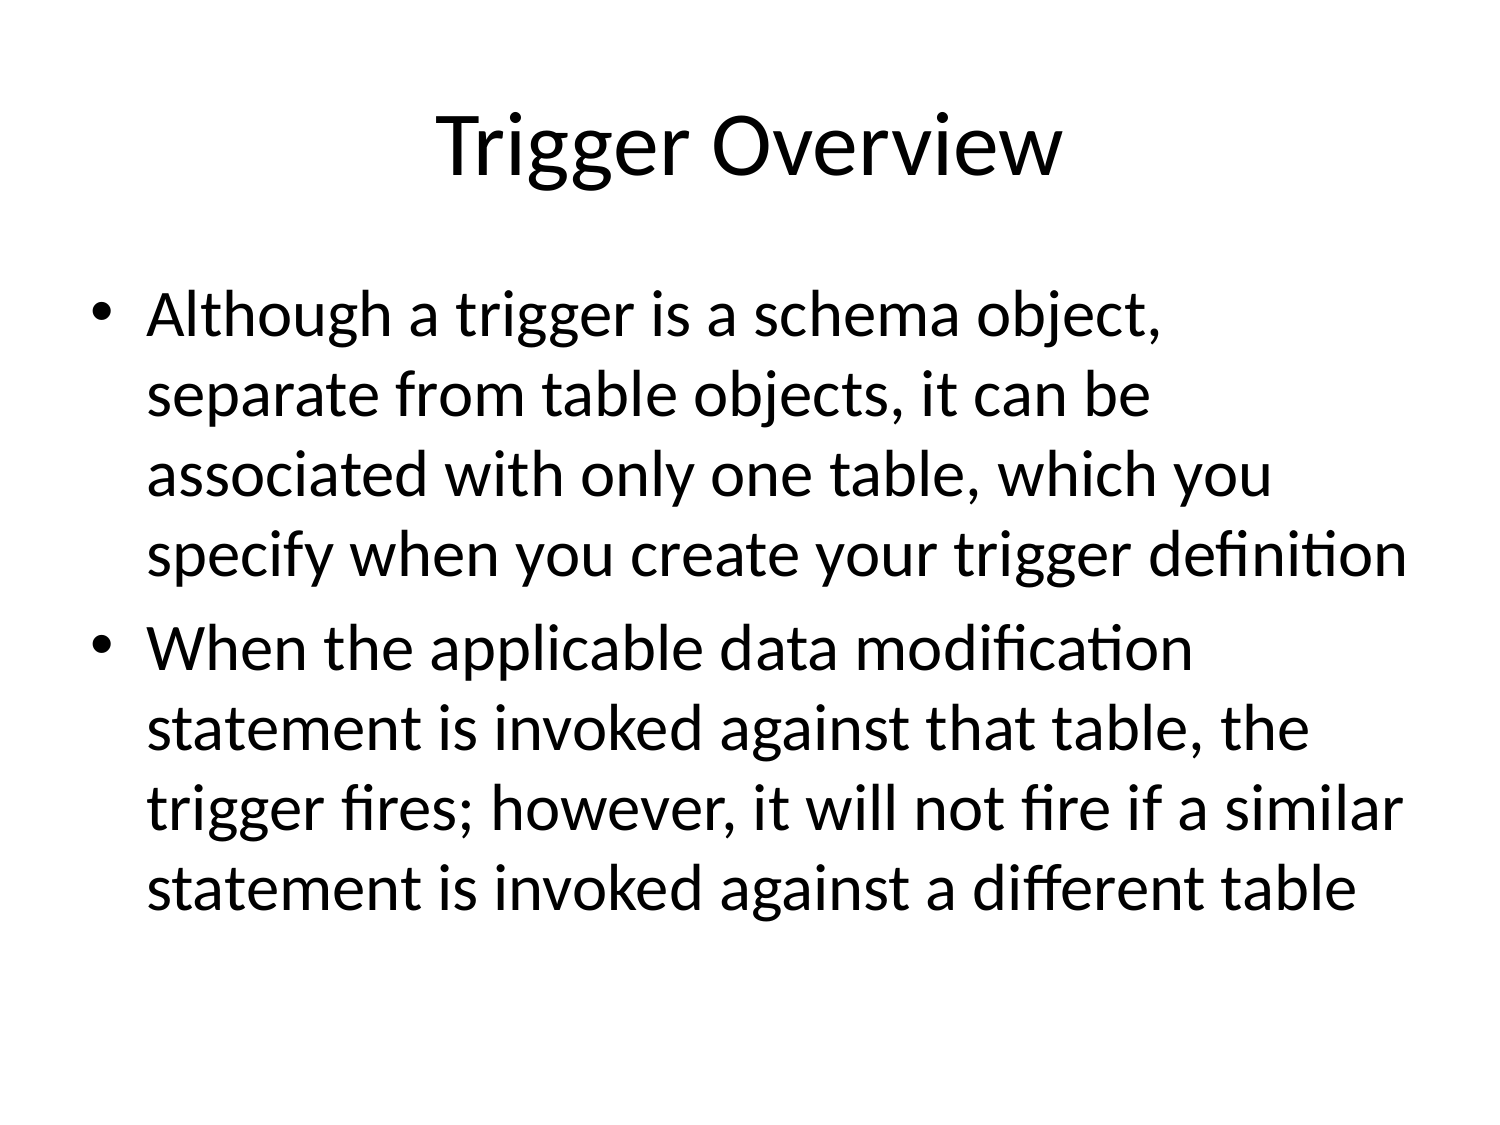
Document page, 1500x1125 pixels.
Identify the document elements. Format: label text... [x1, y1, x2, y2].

list Although a trigger is a schema object, separate from table objects, it can be associated with only one table, which you specify when you create your trigger definition When the applicable data modification statement is invoked against that table, the trigger fires; however, it will not fire if a similar statement is invoked against a different table [75, 262, 1425, 1005]
title Trigger Overview [75, 45, 1425, 233]
